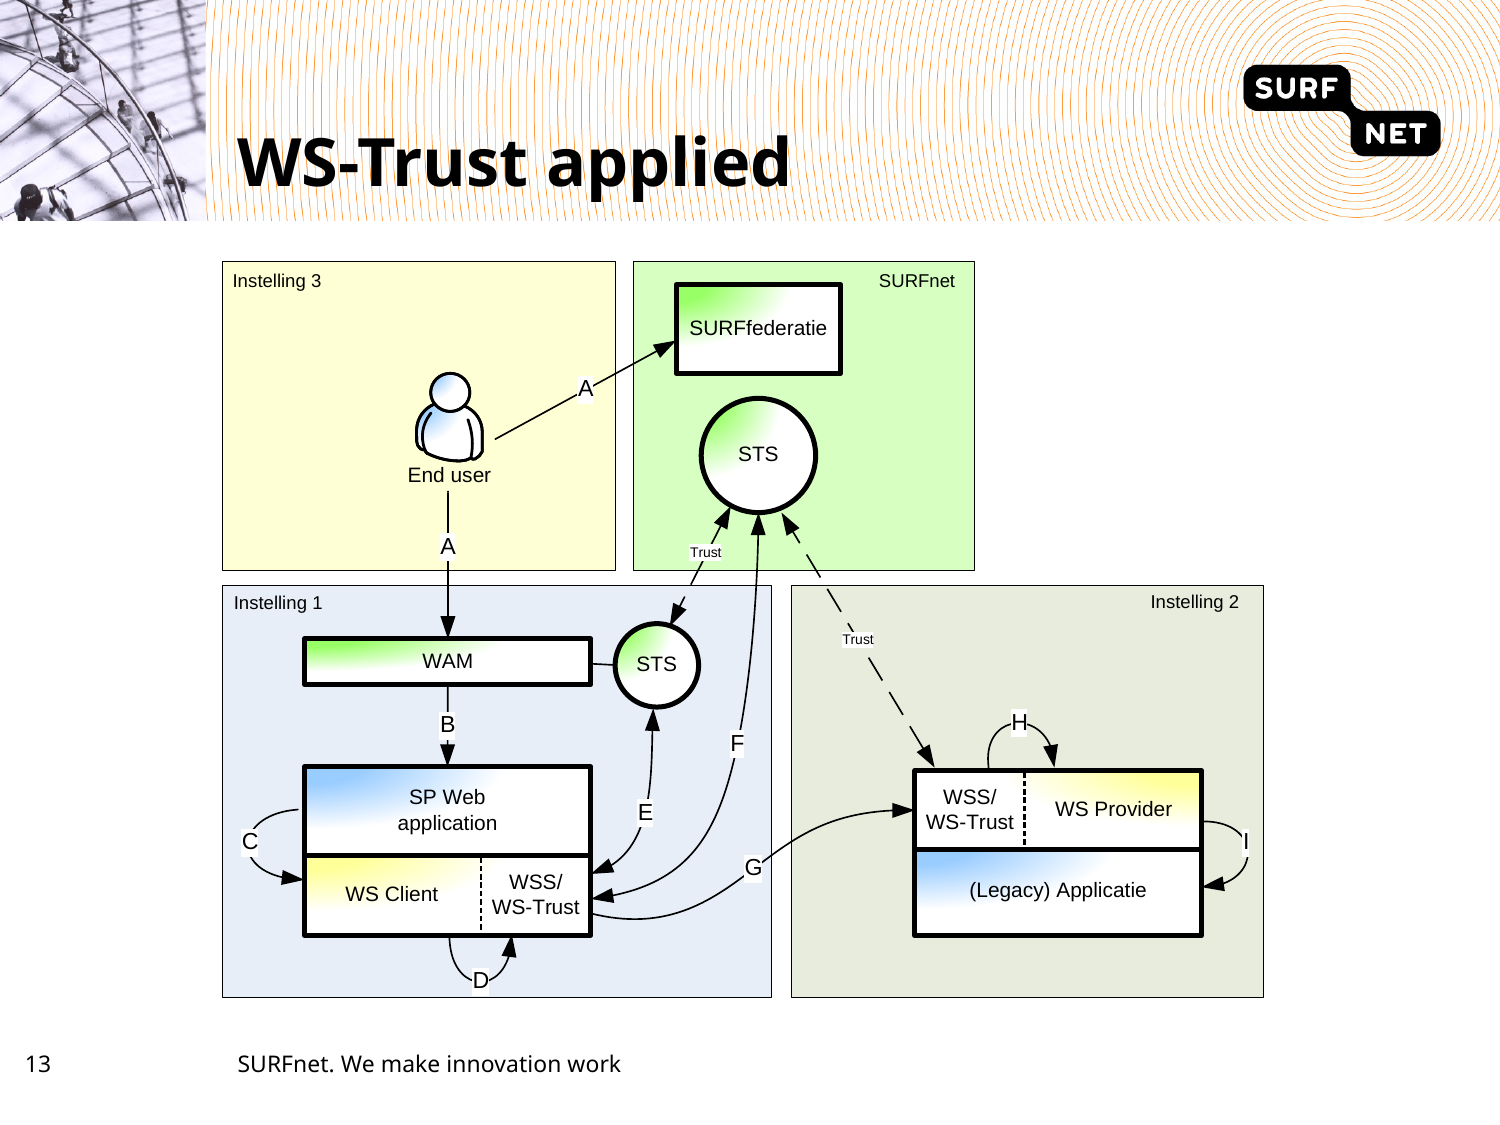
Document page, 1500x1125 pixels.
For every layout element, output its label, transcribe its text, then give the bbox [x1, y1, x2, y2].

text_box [210, 257, 1275, 1008]
slide_number 12 [24, 1049, 201, 1125]
footer SURFnet. We make innovation work [237, 1049, 1388, 1125]
picture [0, 1, 1500, 221]
title WS-Trust applied [237, 24, 1176, 201]
